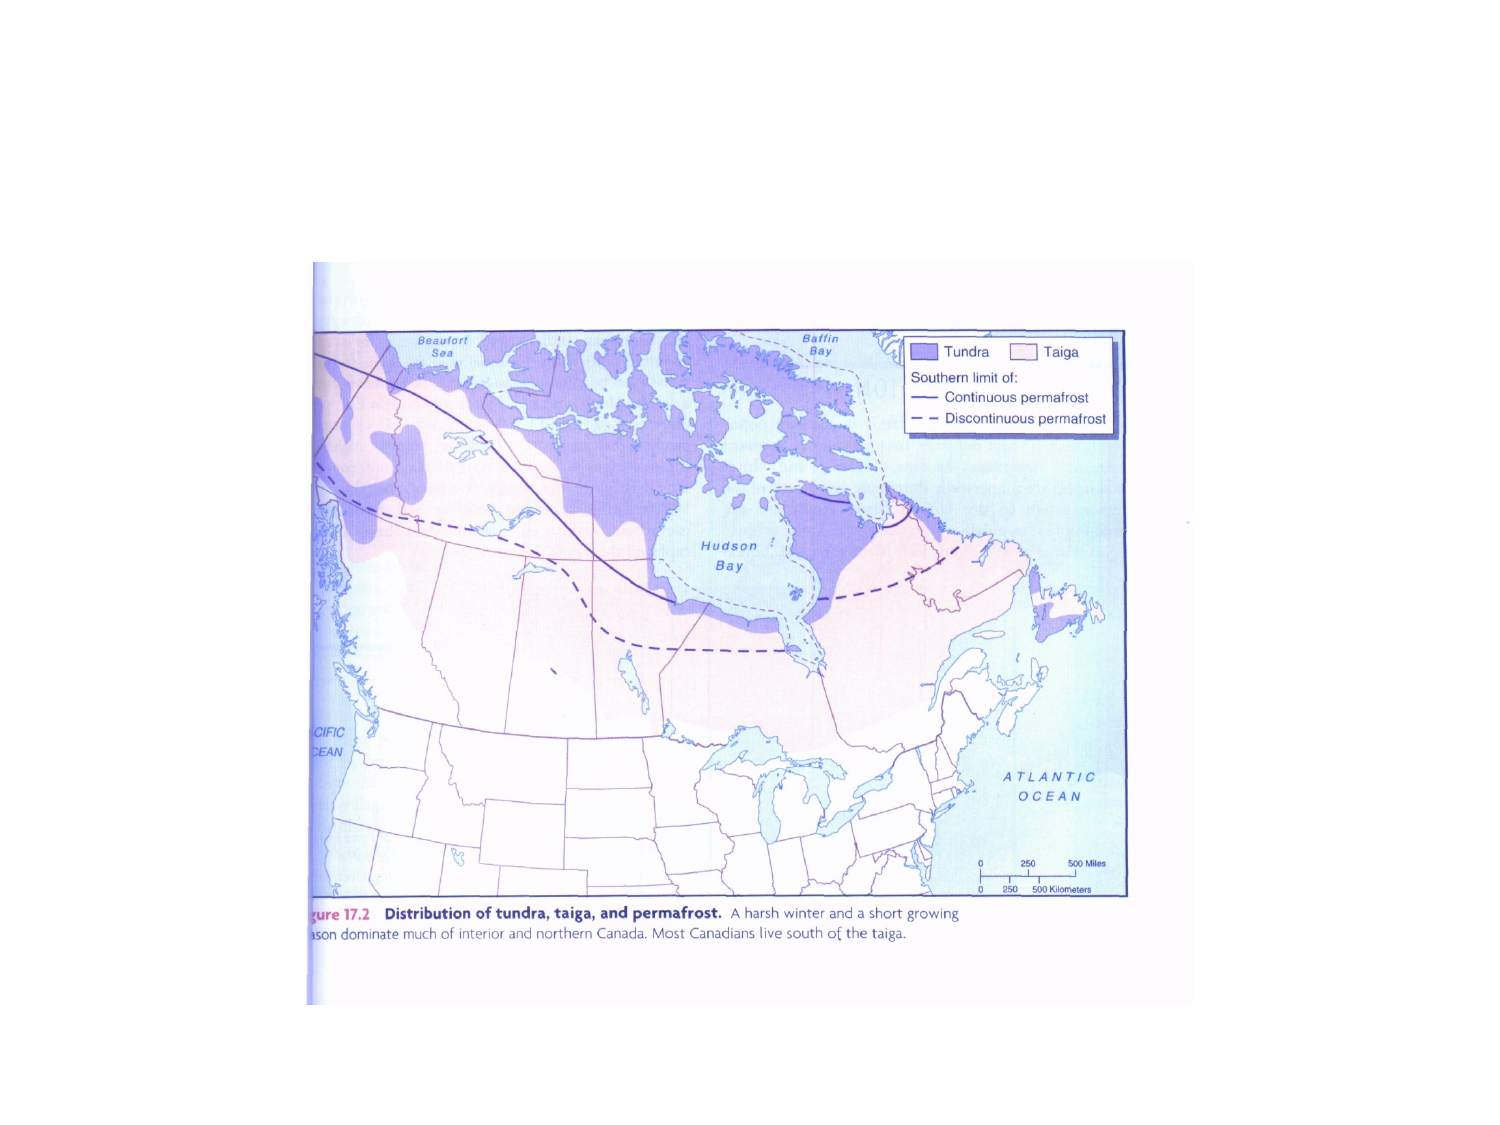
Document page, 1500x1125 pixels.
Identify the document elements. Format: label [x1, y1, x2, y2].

list [306, 262, 1194, 1006]
